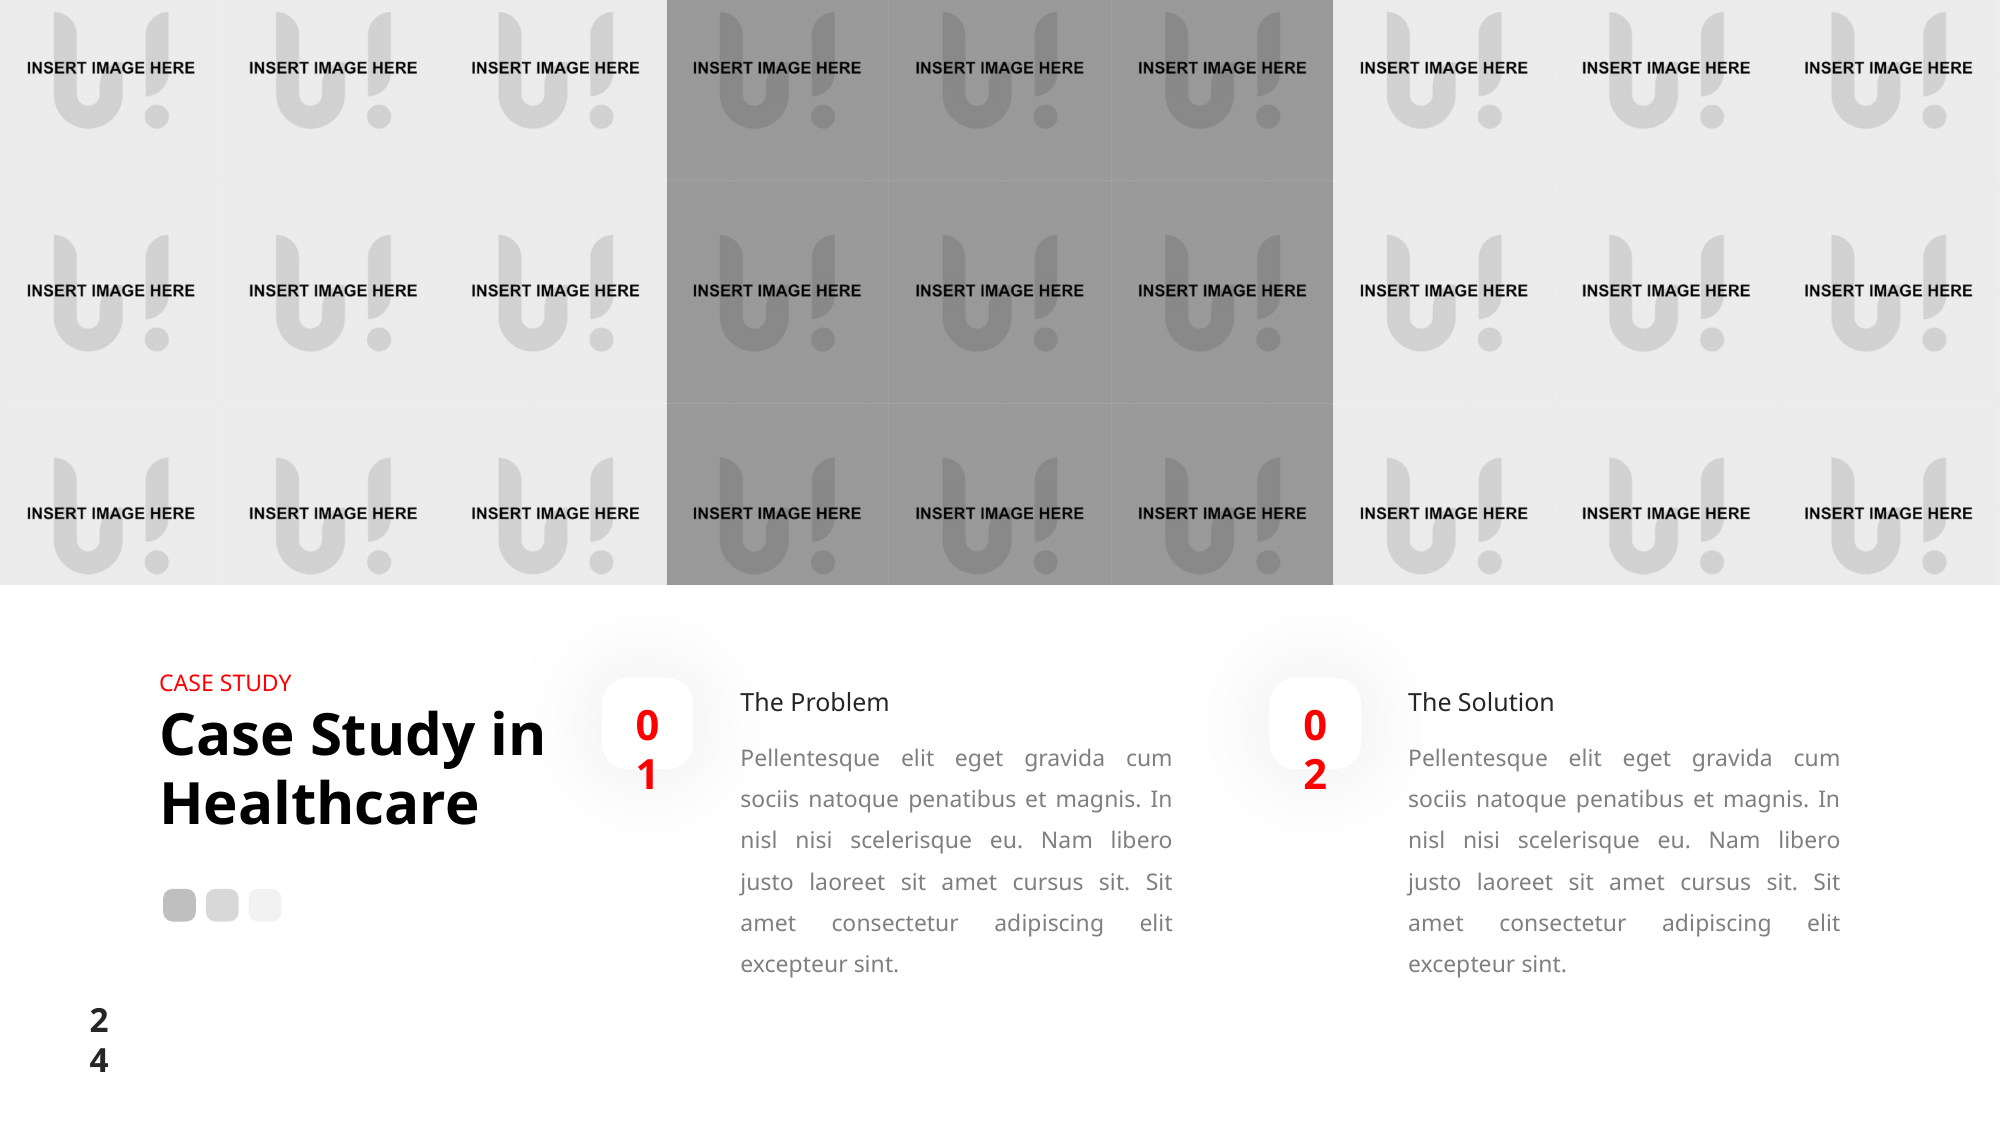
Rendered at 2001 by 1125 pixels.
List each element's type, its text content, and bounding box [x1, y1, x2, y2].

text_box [143, 660, 1857, 942]
text_box 24 [74, 991, 138, 1047]
picture [0, 0, 2000, 585]
